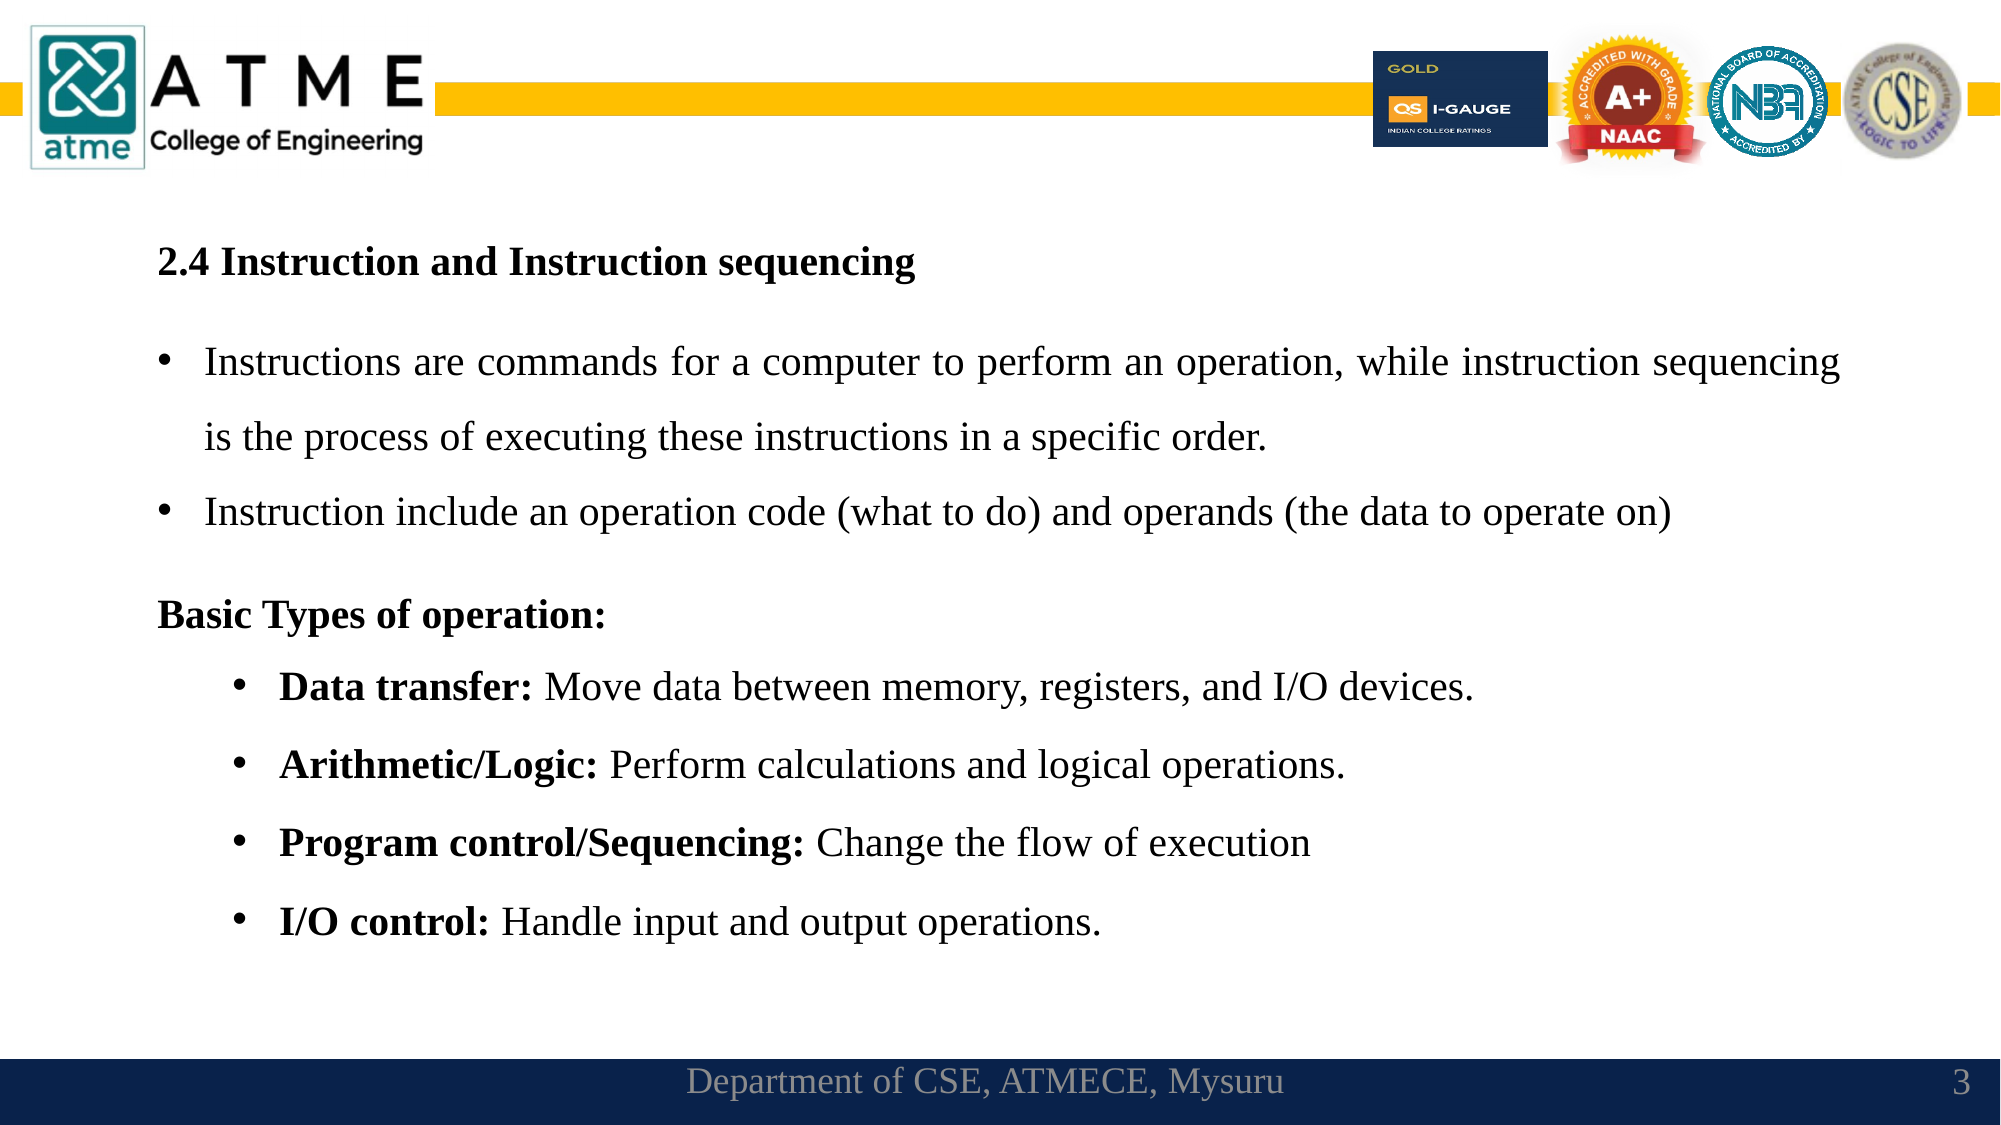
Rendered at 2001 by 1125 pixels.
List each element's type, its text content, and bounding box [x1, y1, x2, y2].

text_box 2.4 Instruction and Instruction sequencing [142, 201, 1152, 291]
text_box Instructions are commands for a computer to perform an operation, while instruction sequencing is the process of executing these instructions in a specific order. Instruction include an operation code (what to do) and operands (the data to operate on) Basic Types of operation: Data transfer: Move data between memory, registers, and I/O devices. Arithmetic/Logic: Perform calculations and logical operations. Program control/Sequencing: Change the flow of execution I/O control: Handle input and output operations. [142, 301, 1858, 1026]
picture [1840, 26, 1968, 176]
picture [22, 15, 435, 178]
slide_number 3 [1511, 1057, 1972, 1103]
picture [1373, 20, 1828, 180]
footer Department of CSE, ATMECE, Mysuru [501, 1056, 1470, 1102]
picture [0, 1059, 2001, 1125]
